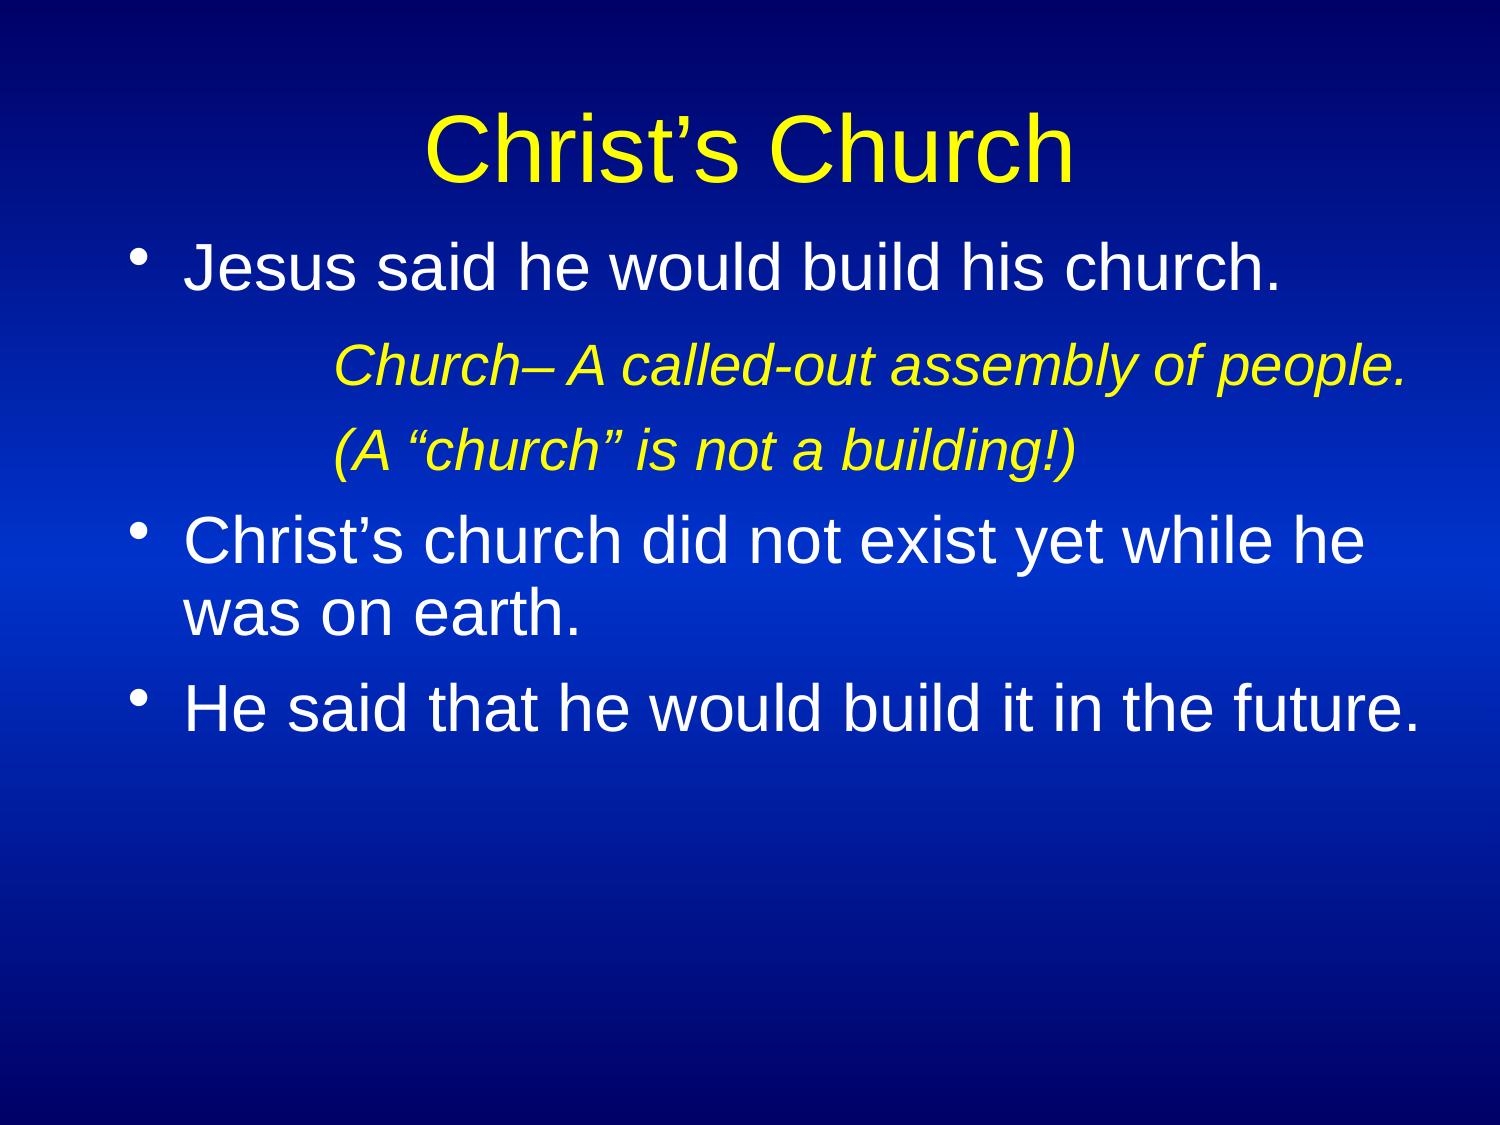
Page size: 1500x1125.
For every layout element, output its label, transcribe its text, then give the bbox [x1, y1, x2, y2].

title Christ’s Church [37, 50, 1463, 238]
list Jesus said he would build his church. Church– A called-out assembly of people. (A “church” is not a building!) Christ’s church did not exist yet while he was on earth. He said that he would build it in the future. [112, 224, 1463, 1125]
